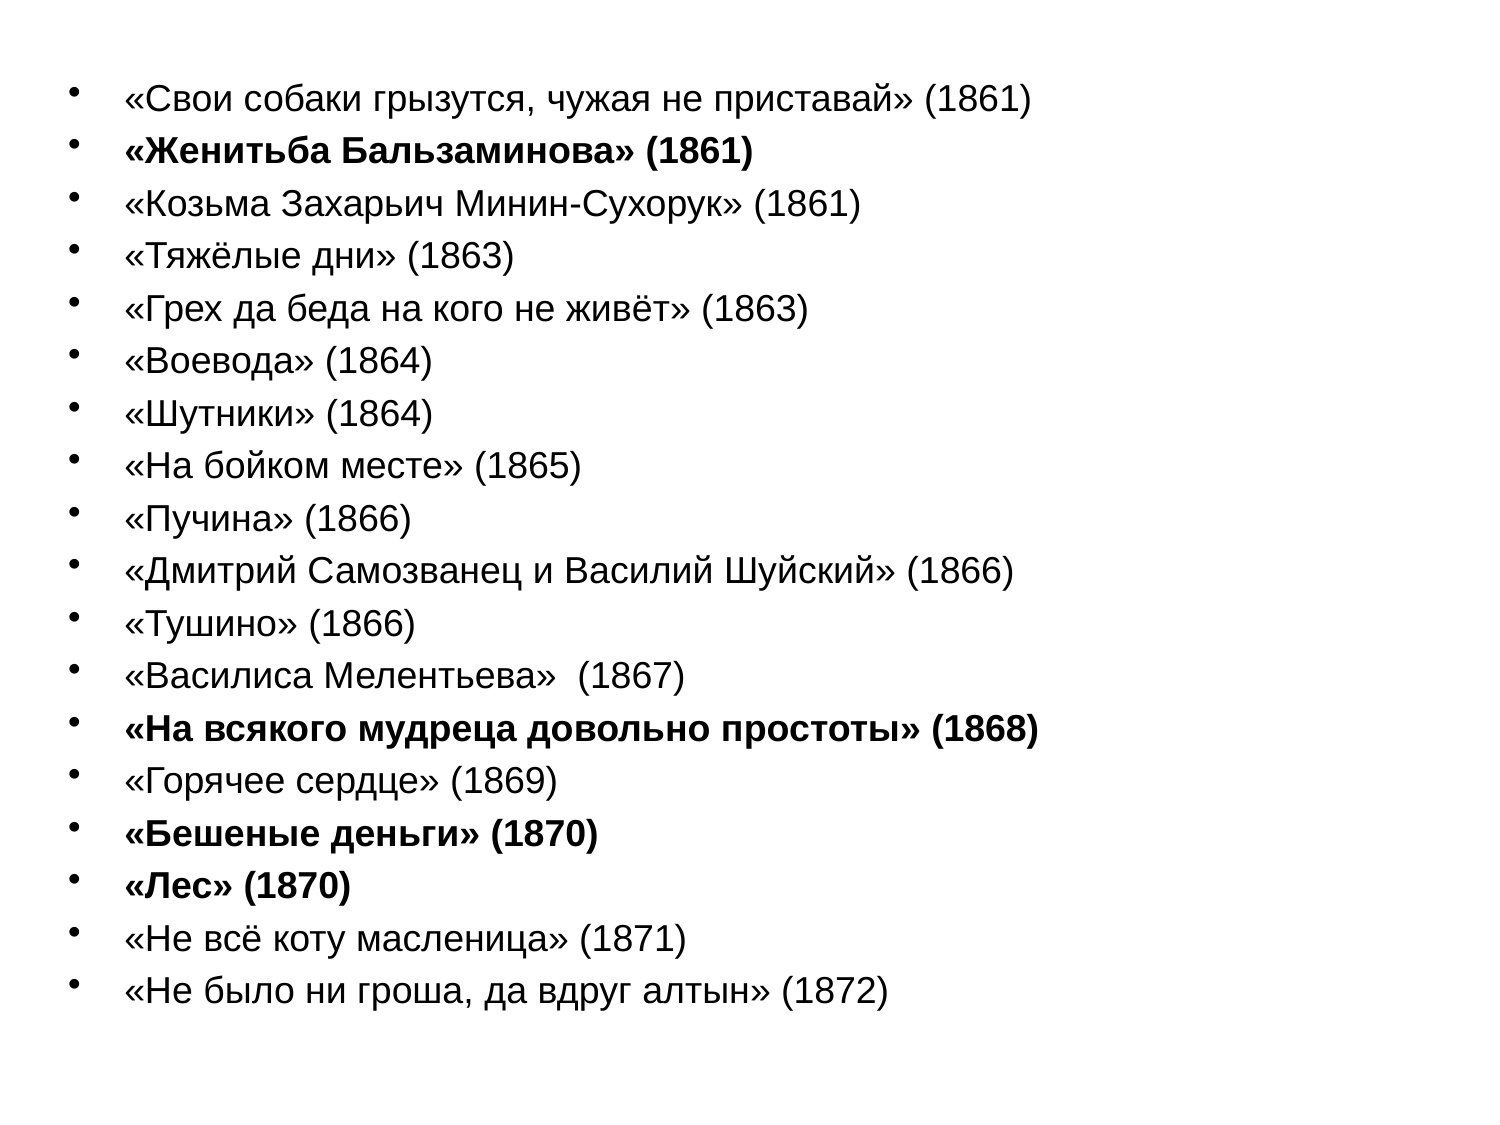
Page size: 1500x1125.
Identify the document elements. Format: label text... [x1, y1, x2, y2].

list «Свои собаки грызутся, чужая не приставай» (1861) «Женитьба Бальзаминова» (1861) «Козьма Захарьич Минин-Сухорук» (1861) «Тяжёлые дни» (1863) «Грех да беда на кого не живёт» (1863) «Воевода» (1864) «Шутники» (1864) «На бойком месте» (1865) «Пучина» (1866) «Дмитрий Самозванец и Василий Шуйский» (1866) «Тушино» (1866) «Василиса Мелентьева» (1867) «На всякого мудреца довольно простоты» (1868) «Горячее сердце» (1869) «Бешеные деньги» (1870) «Лес» (1870) «Не всё коту масленица» (1871) «Не было ни гроша, да вдруг алтын» (1872) [52, 66, 1426, 1006]
